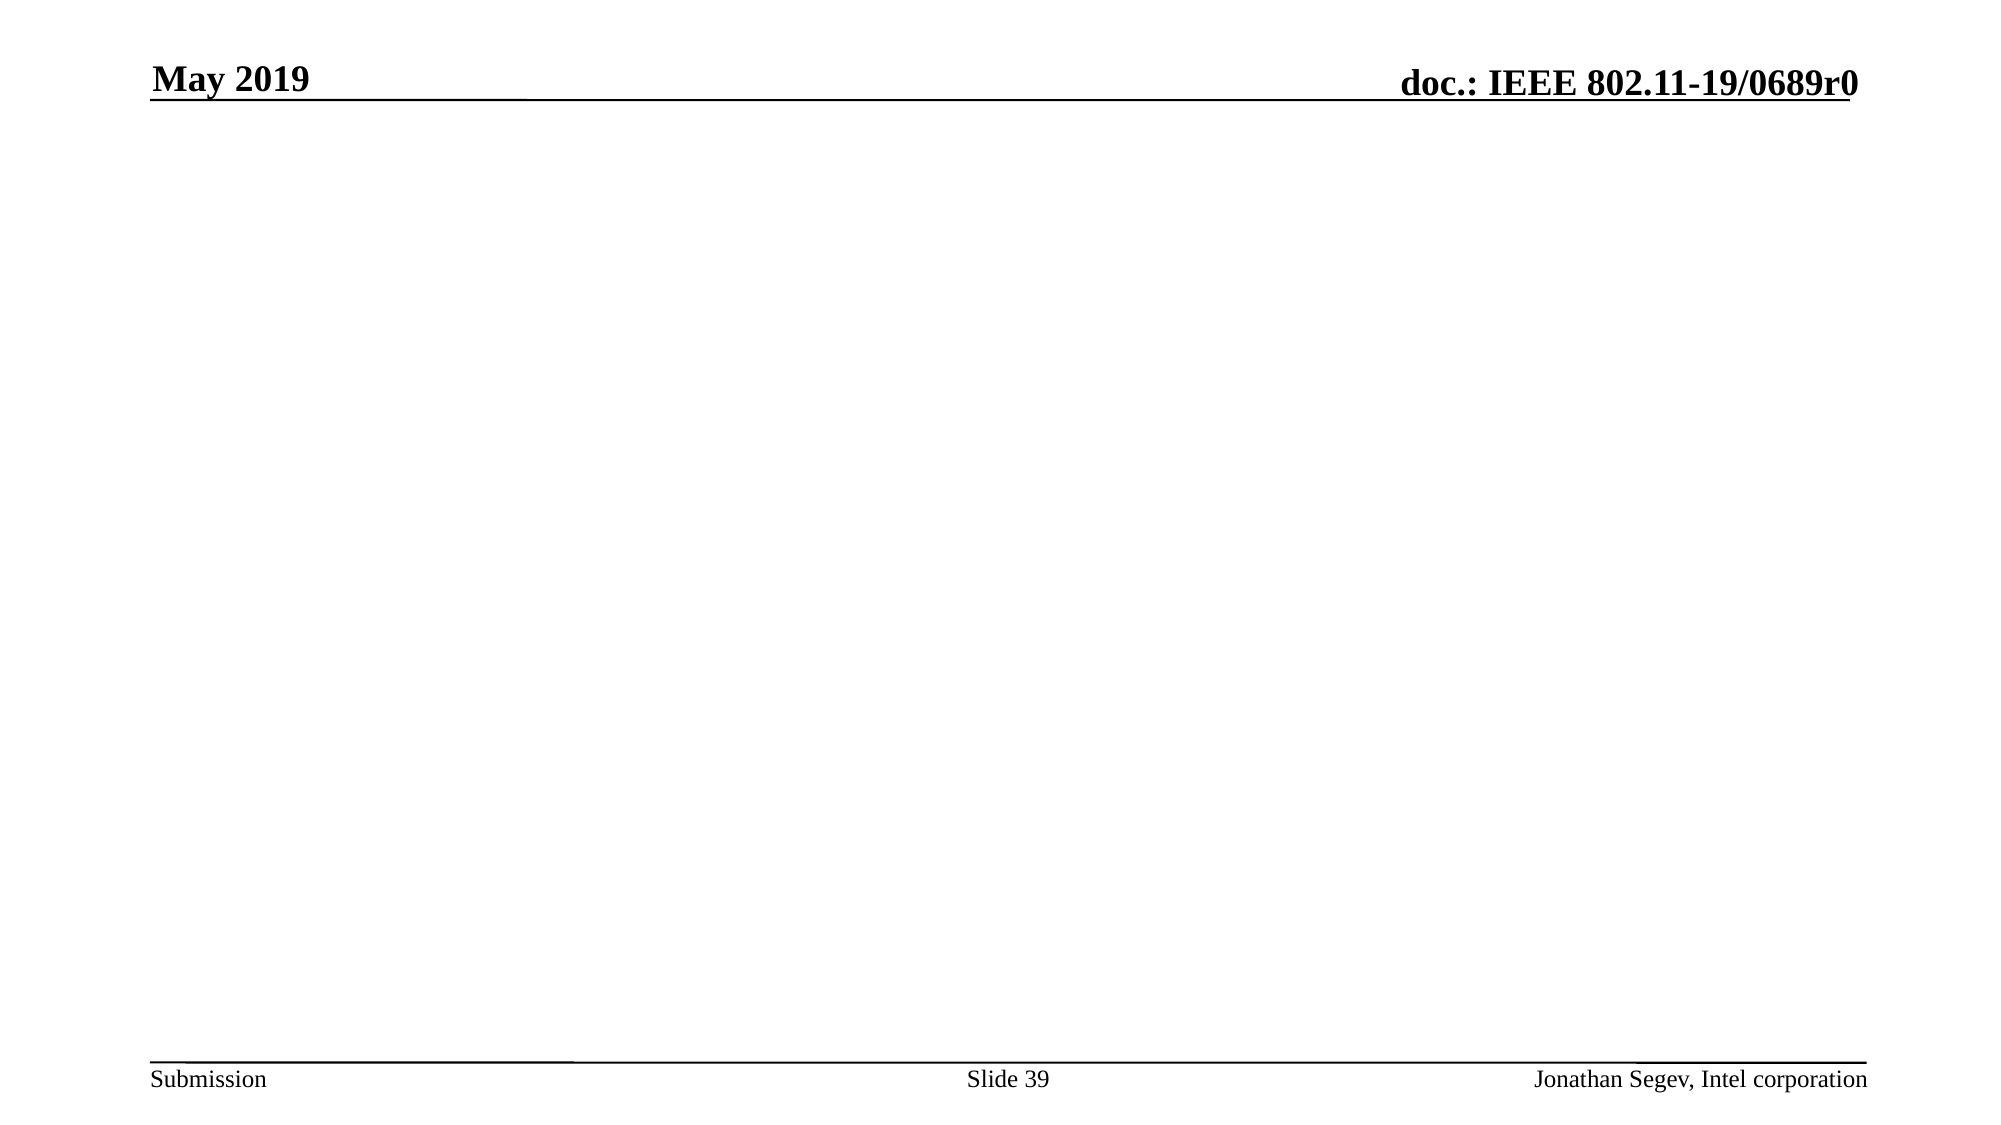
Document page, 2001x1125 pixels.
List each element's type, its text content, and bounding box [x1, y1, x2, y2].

footer Jonathan Segev, Intel corporation [1171, 1061, 1869, 1093]
slide_number Slide 39 [950, 1061, 1067, 1123]
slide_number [152, 54, 563, 100]
